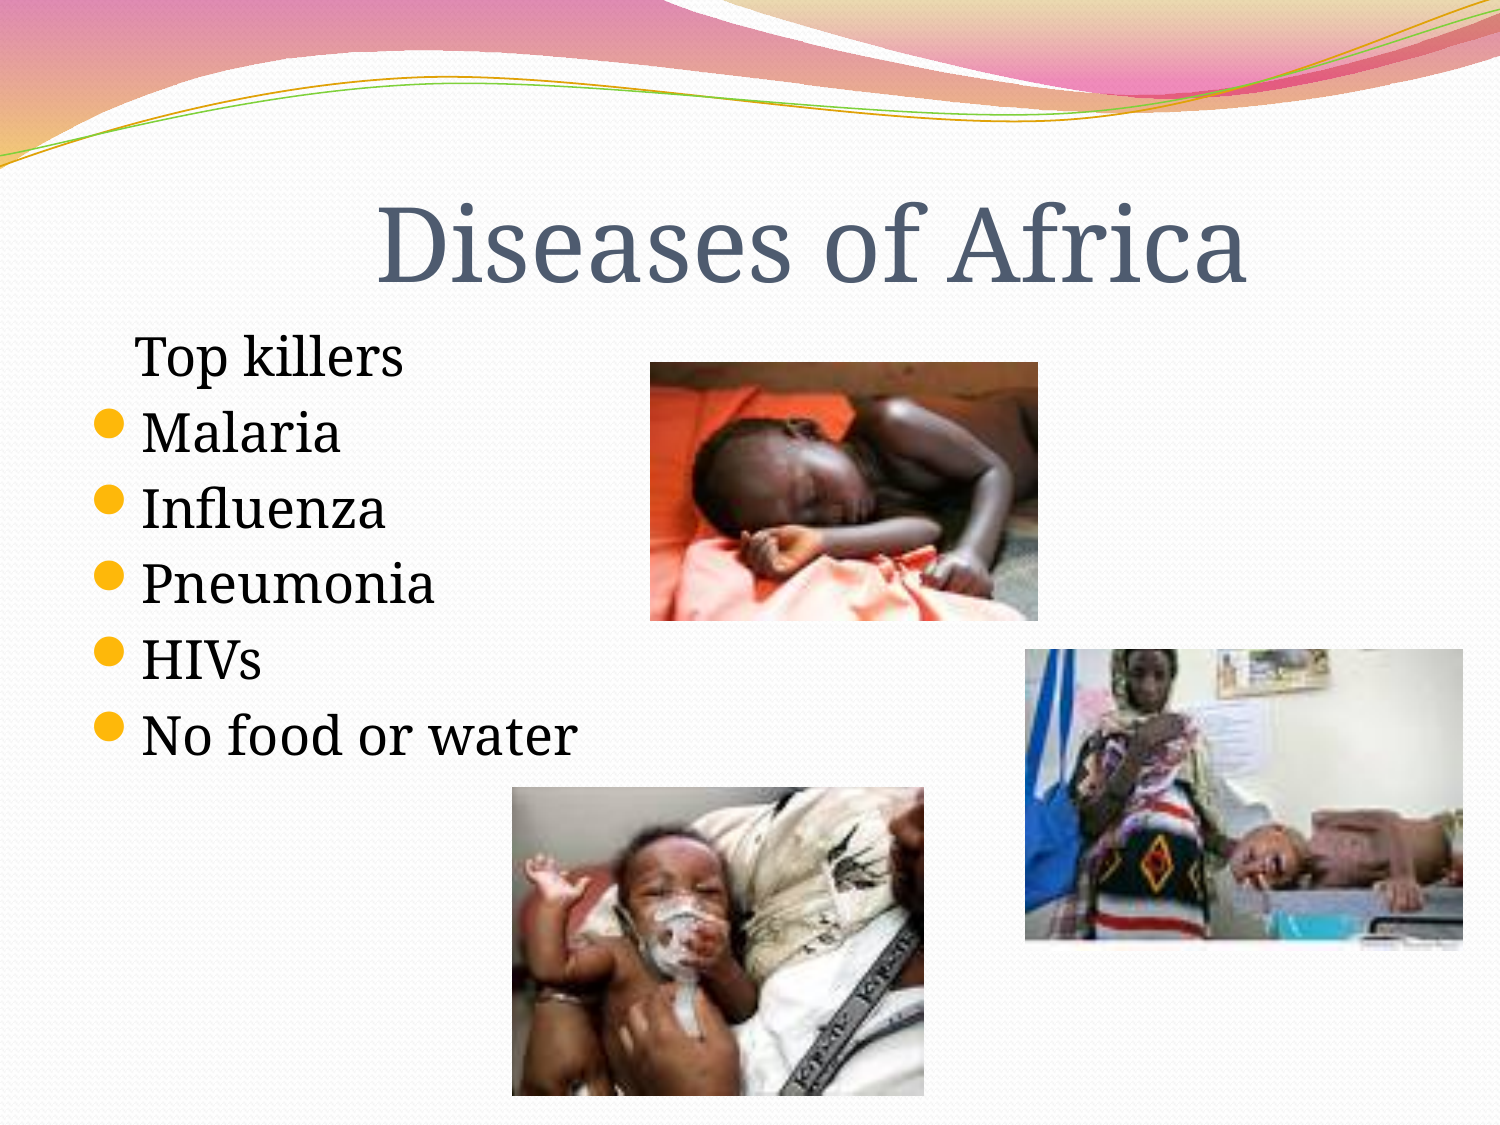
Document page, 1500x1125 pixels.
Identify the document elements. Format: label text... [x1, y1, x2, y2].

picture [649, 362, 1038, 621]
title Diseases of Africa [75, 115, 1425, 303]
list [1024, 649, 1463, 951]
picture [512, 787, 925, 1096]
list Top killers Malaria Influenza Pneumonia HIVs No food or water [75, 314, 738, 1043]
